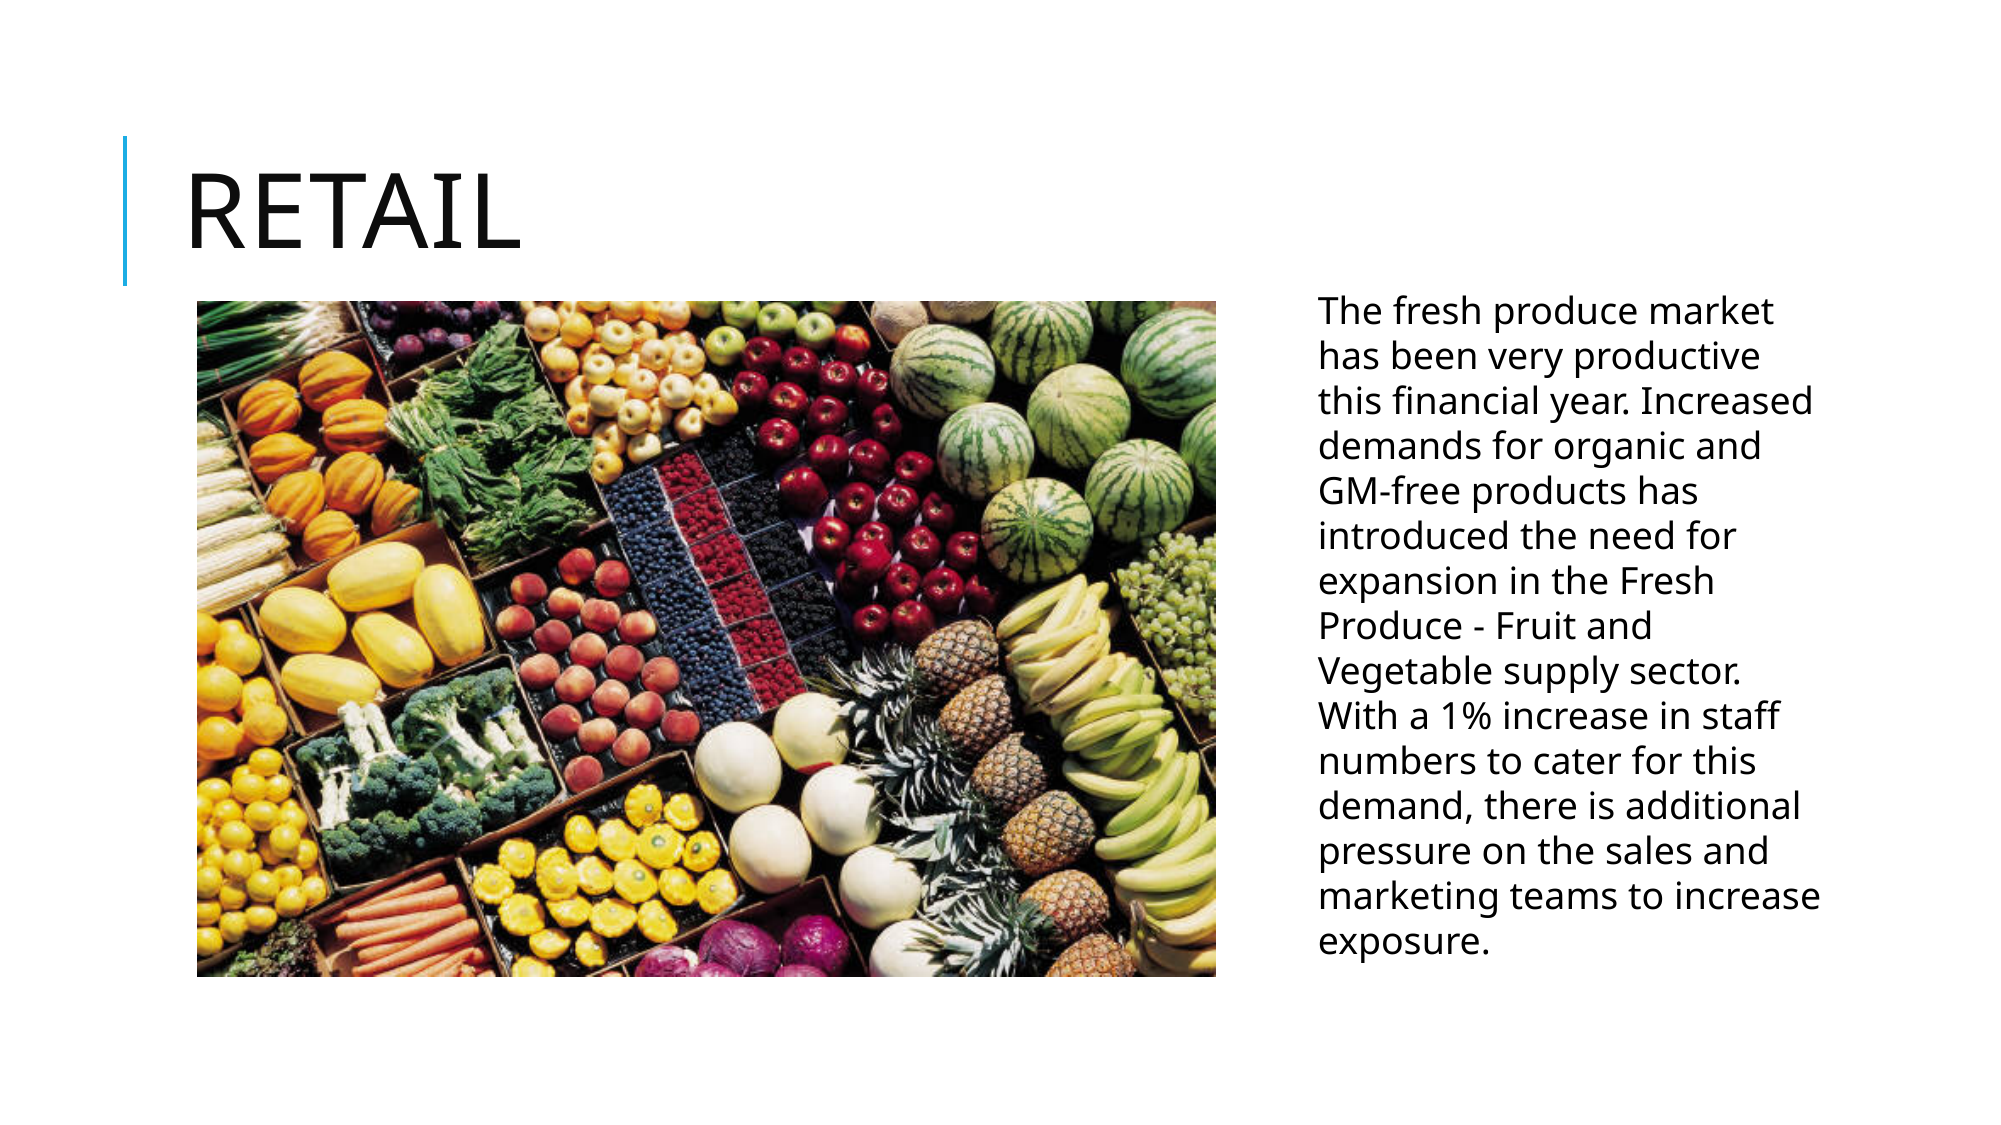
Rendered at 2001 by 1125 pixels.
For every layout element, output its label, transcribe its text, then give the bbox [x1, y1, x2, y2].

title Retail [168, 96, 1763, 342]
text_box The fresh produce market has been very productive this financial year. Increased demands for organic and GM-free products has introduced the need for expansion in the Fresh Produce - Fruit and Vegetable supply sector. With a 1% increase in staff numbers to cater for this demand, there is additional pressure on the sales and marketing teams to increase exposure. [1303, 279, 1848, 970]
picture [197, 301, 1216, 978]
